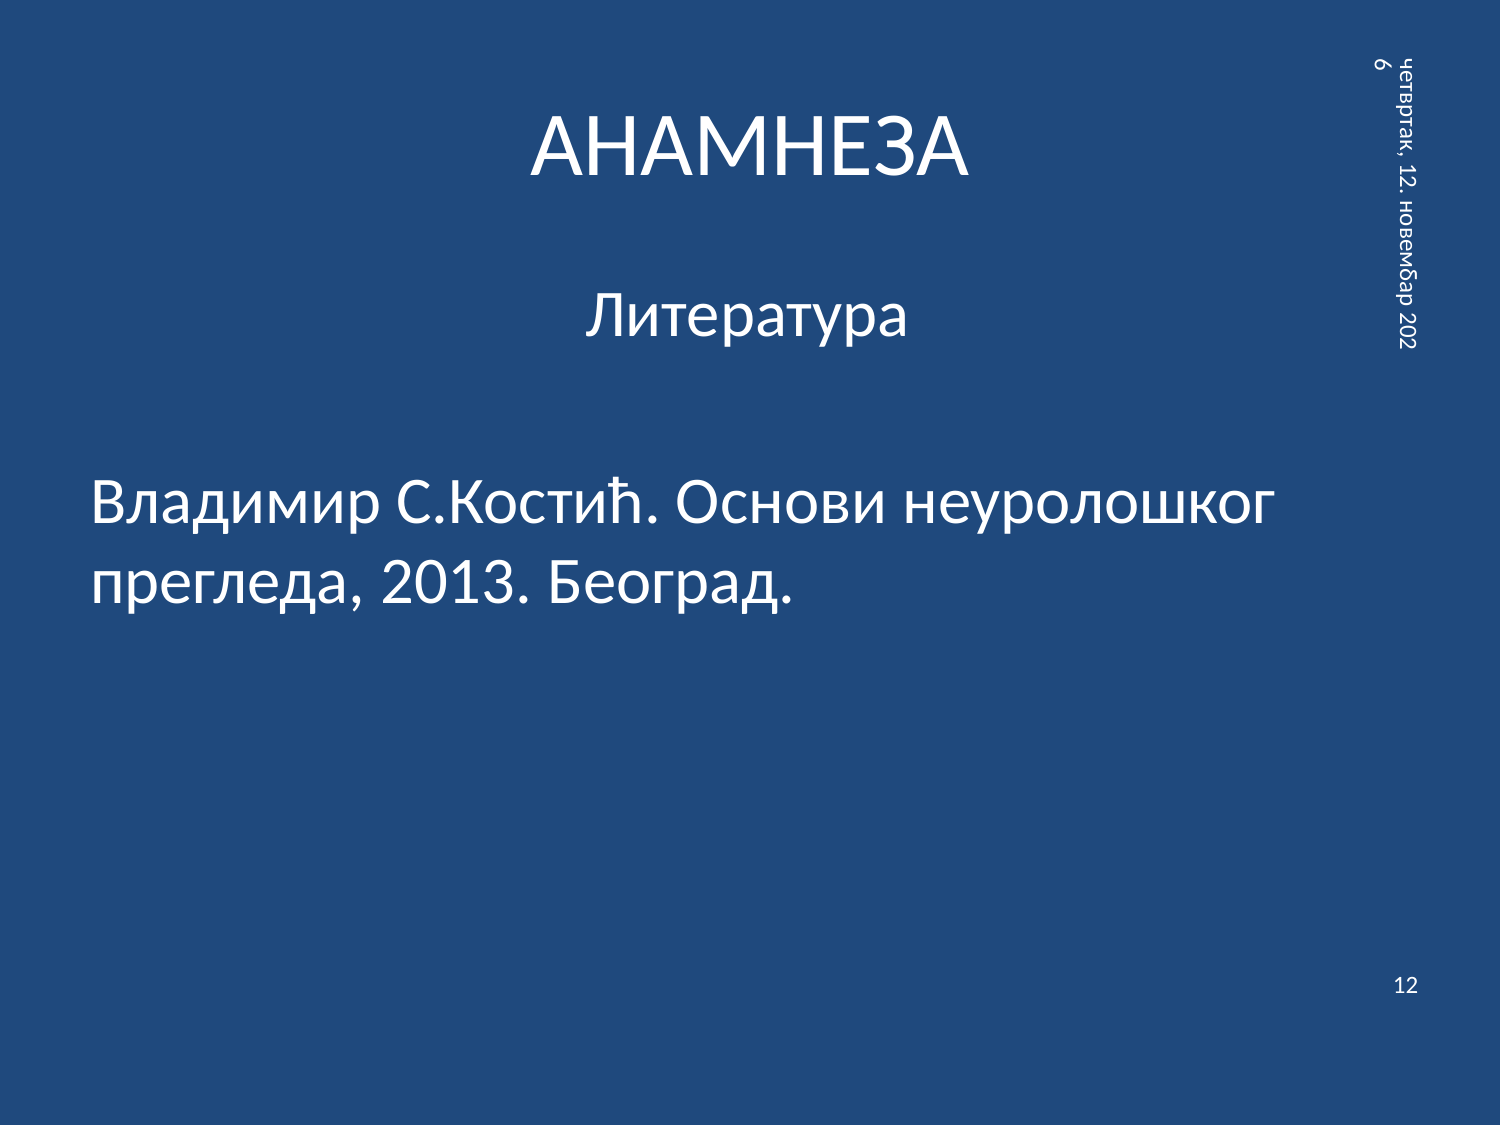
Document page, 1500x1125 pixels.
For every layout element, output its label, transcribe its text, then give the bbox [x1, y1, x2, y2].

list Литература Владимир С.Костић. Основи неуролошког прегледа, 2013. Београд. [75, 262, 1425, 1005]
slide_number среда, 22. септембар 2021 [1378, 43, 1442, 374]
slide_number 12 [1333, 940, 1434, 1027]
title АНАМНЕЗА [75, 45, 1378, 233]
